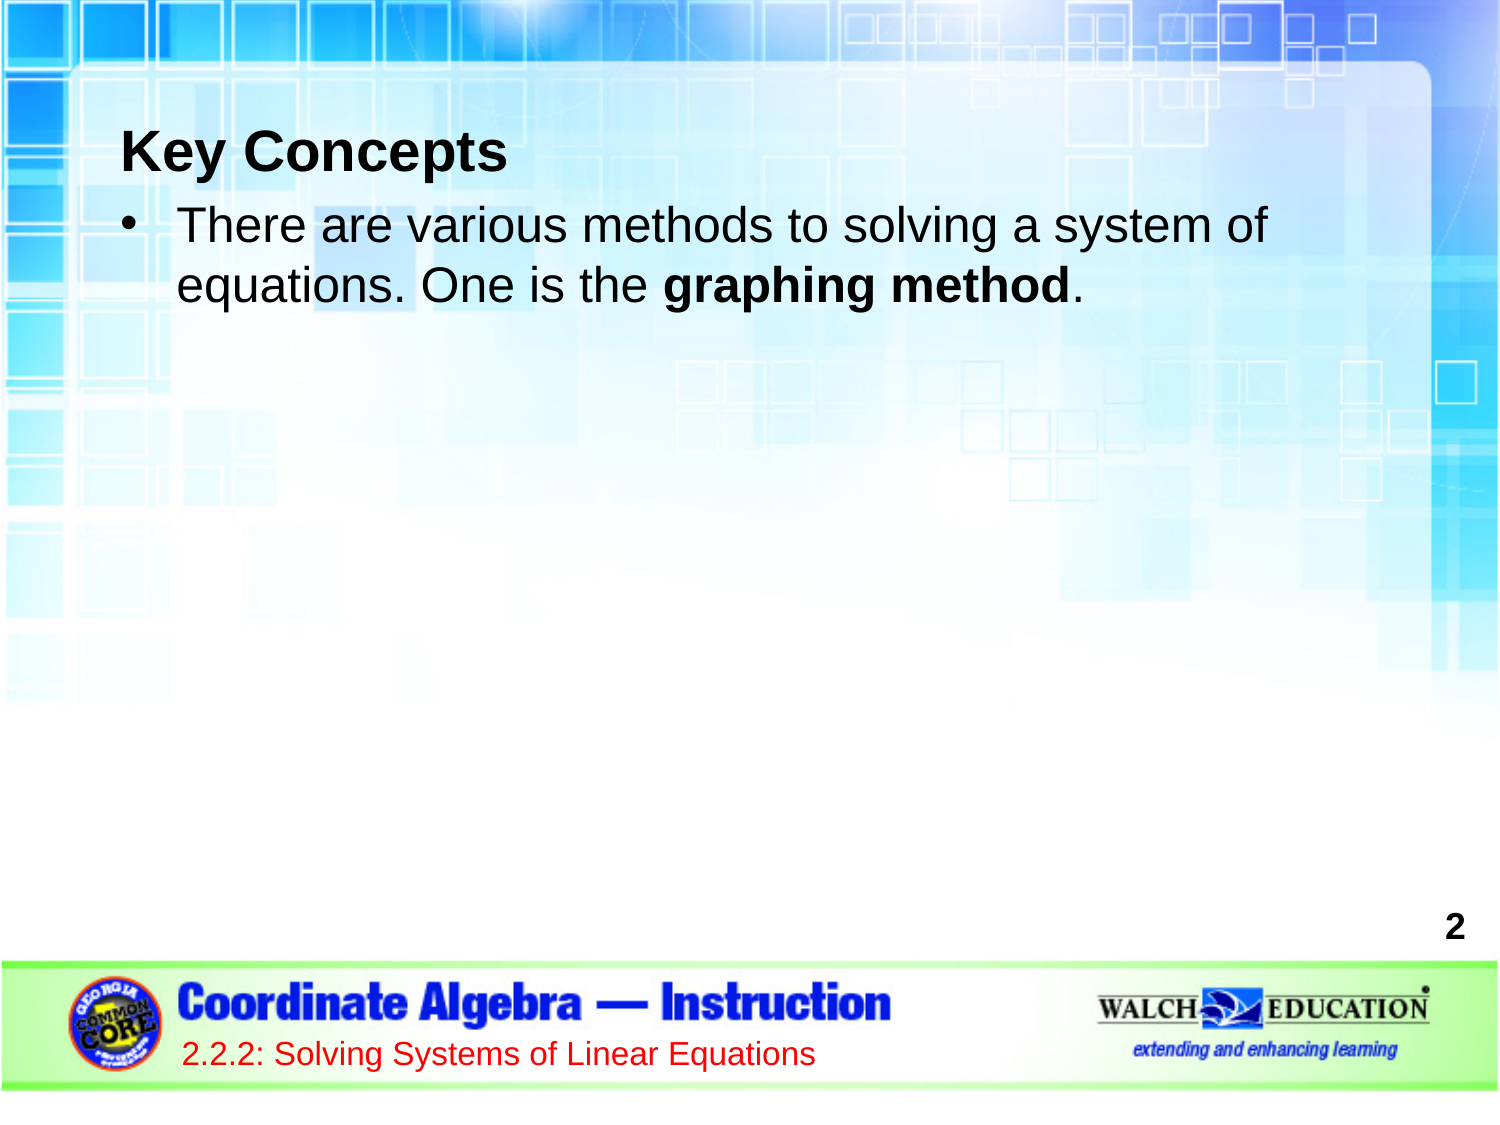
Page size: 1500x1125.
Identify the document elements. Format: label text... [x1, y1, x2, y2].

subtitle Key Concepts There are various methods to solving a system of equations. One is the graphing method. [105, 105, 1415, 925]
picture [1, 0, 1500, 1091]
list 2.2.2: Solving Systems of Linear Equations [166, 1024, 1074, 1069]
slide_number 2 [1361, 901, 1481, 949]
